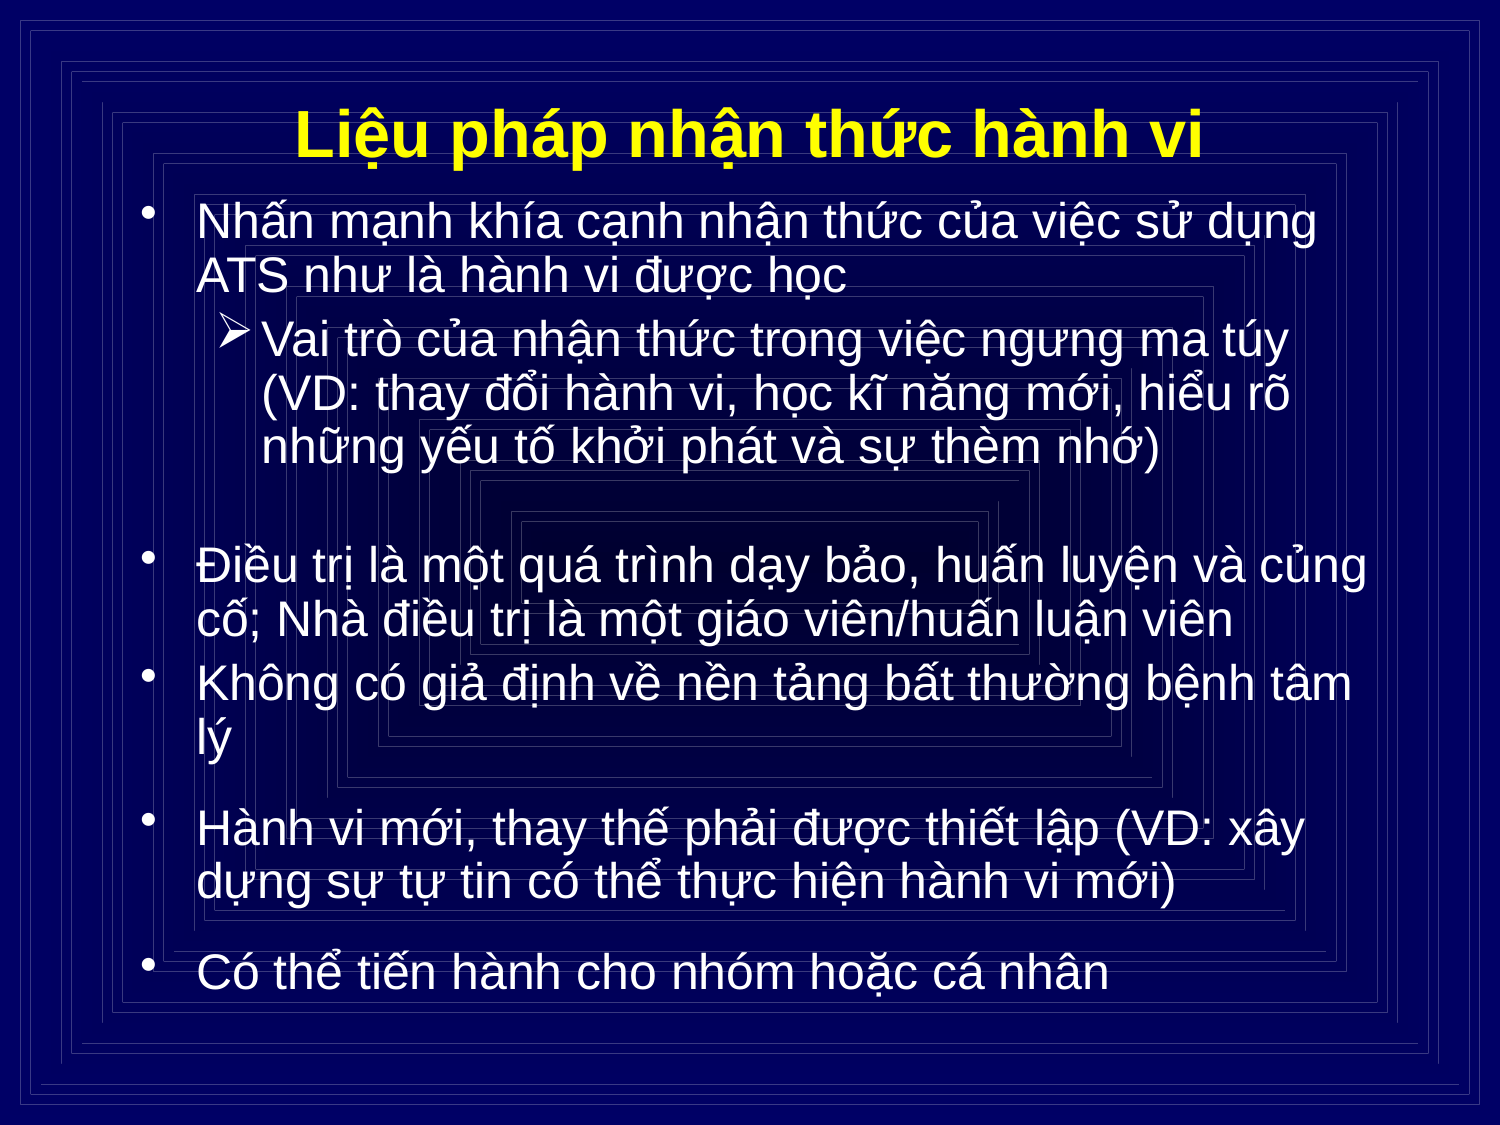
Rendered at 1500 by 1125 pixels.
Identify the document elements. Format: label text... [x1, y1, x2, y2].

list Nhấn mạnh khía cạnh nhận thức của việc sử dụng ATS như là hành vi được học Vai trò của nhận thức trong việc ngưng ma túy (VD: thay đổi hành vi, học kĩ năng mới, hiểu rõ những yếu tố khởi phát và sự thèm nhớ) Điều trị là một quá trình dạy bảo, huấn luyện và củng cố; Nhà điều trị là một giáo viên/huấn luận viên Không có giả định về nền tảng bất thường bệnh tâm lý Hành vi mới, thay thế phải được thiết lập (VD: xây dựng sự tự tin có thể thực hiện hành vi mới) Có thể tiến hành cho nhóm hoặc cá nhân [125, 187, 1413, 863]
title Liệu pháp nhận thức hành vi [112, 37, 1388, 225]
